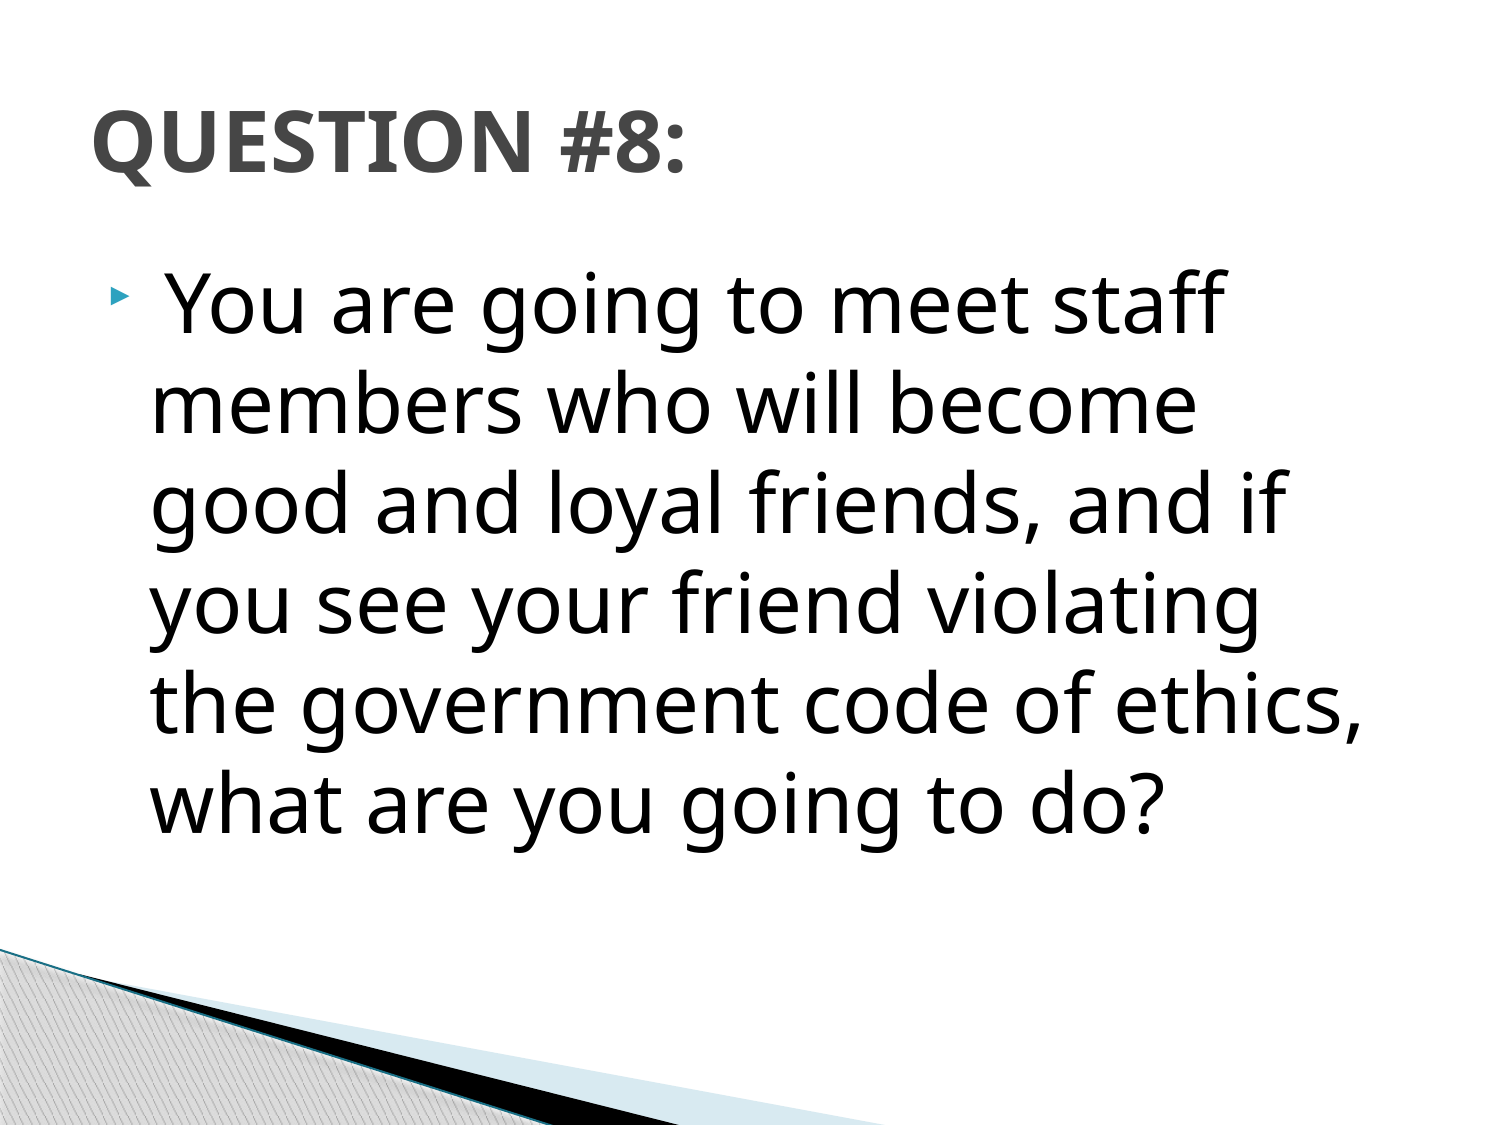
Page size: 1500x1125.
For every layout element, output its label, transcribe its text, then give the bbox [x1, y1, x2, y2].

title QUESTION #8: [75, 45, 1425, 233]
list You are going to meet staff members who will become good and loyal friends, and if you see your friend violating the government code of ethics, what are you going to do? [75, 243, 1425, 986]
